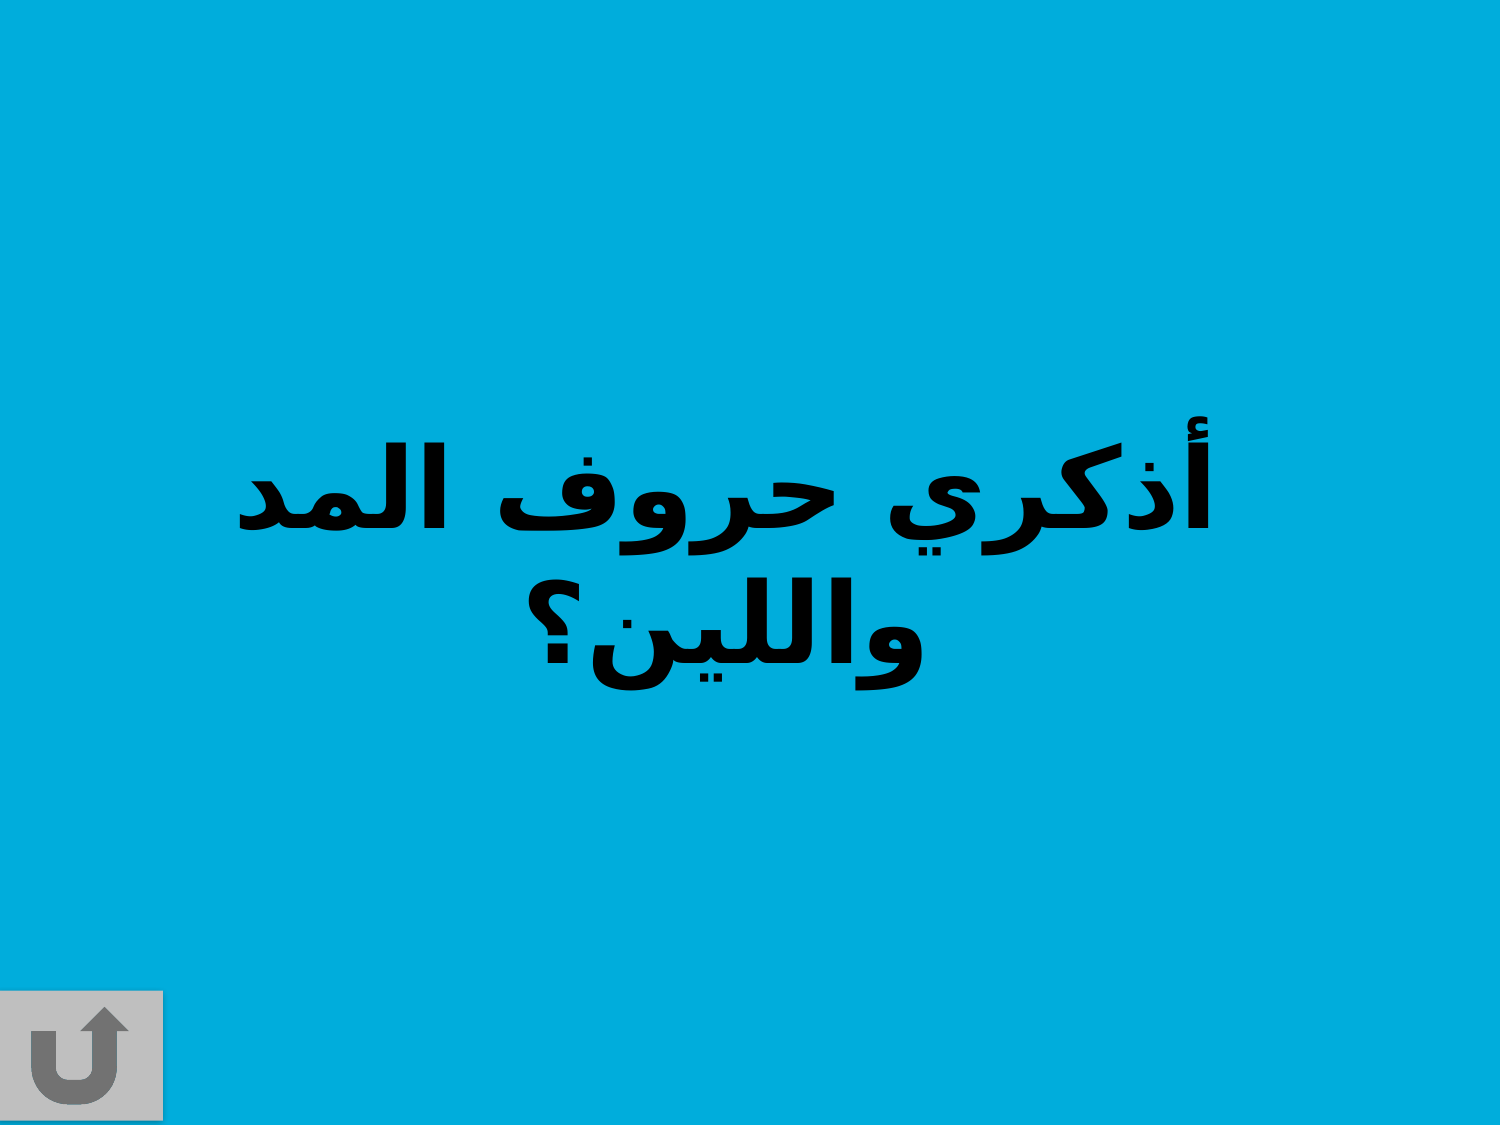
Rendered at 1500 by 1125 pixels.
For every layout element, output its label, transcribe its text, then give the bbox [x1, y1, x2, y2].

text_box [0, 990, 163, 1121]
text_box أذكري حروف المد واللين؟ [218, 408, 1235, 694]
